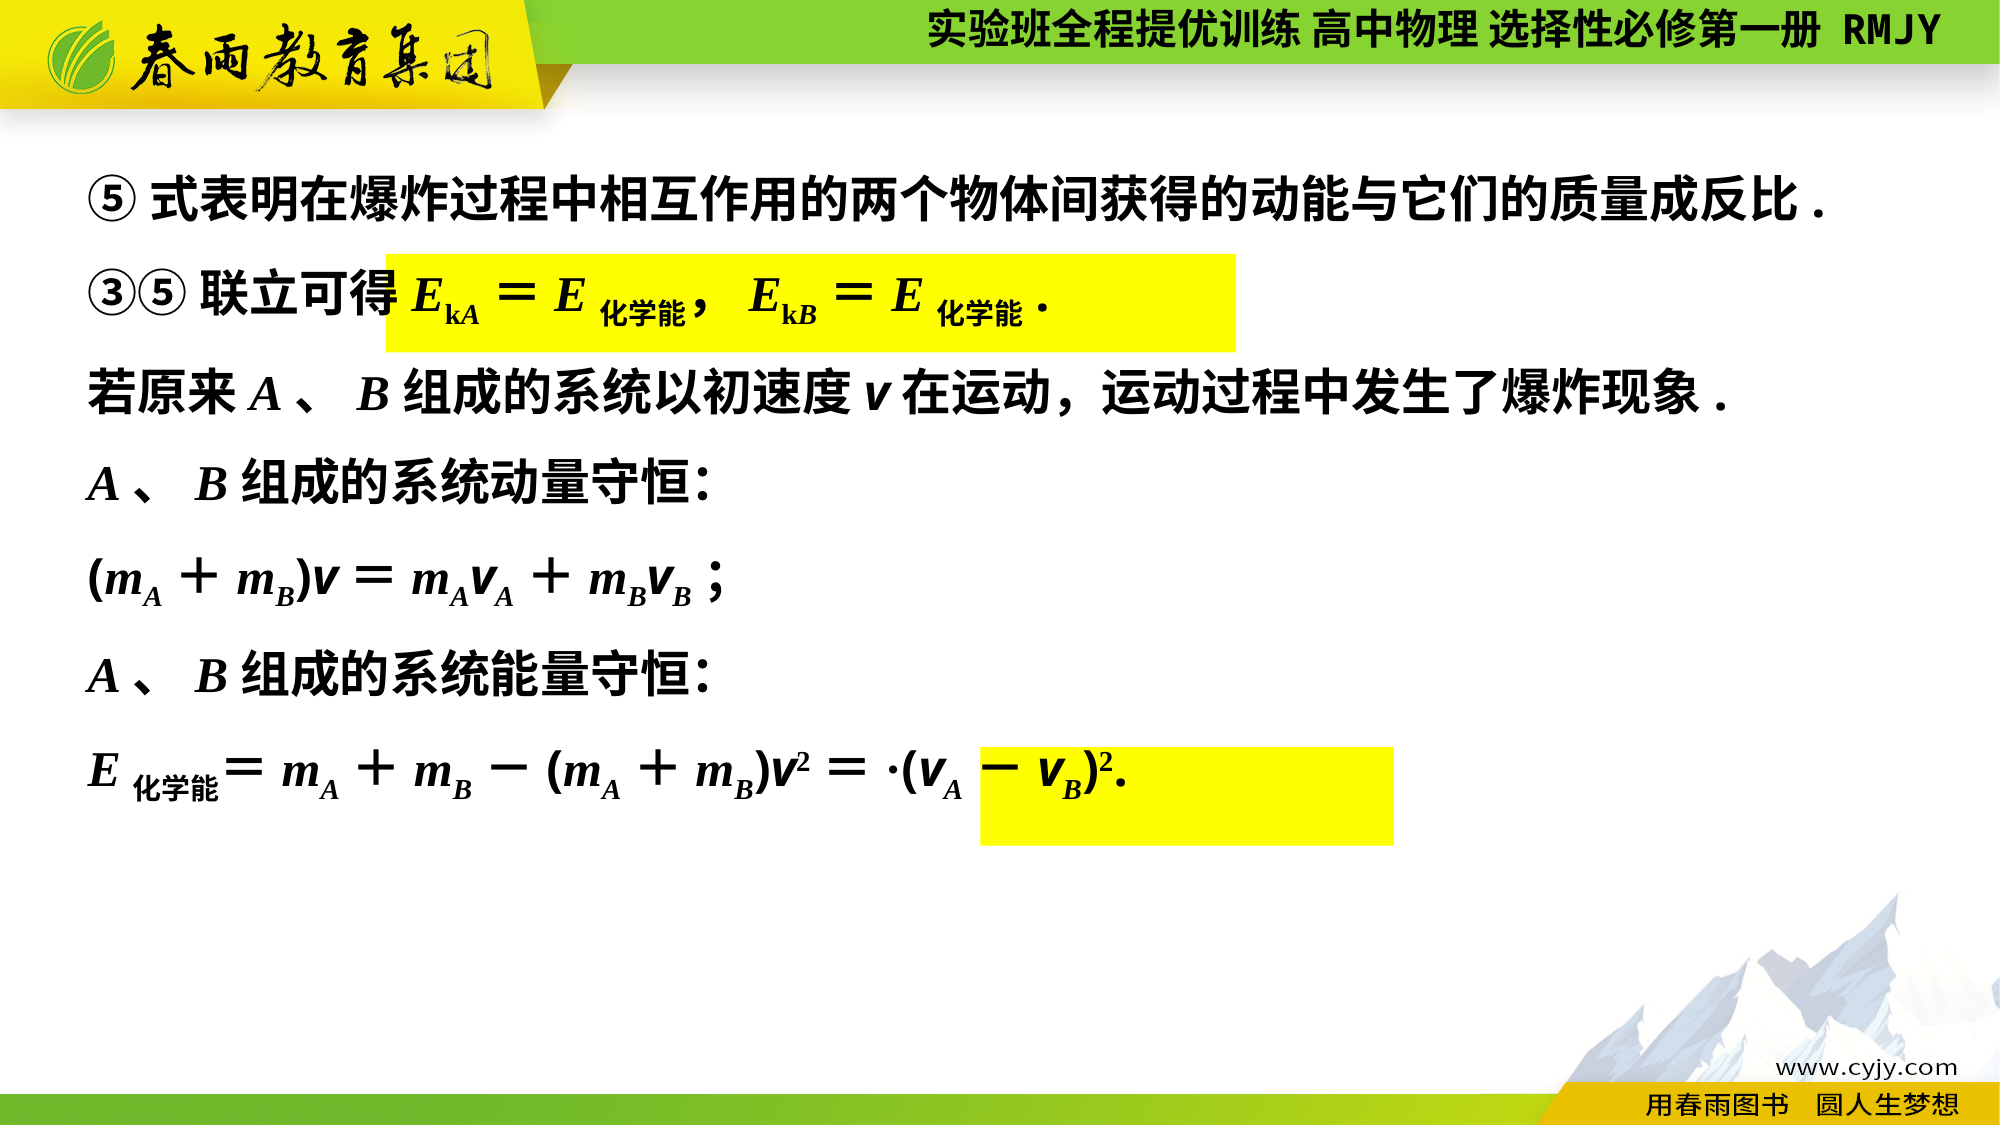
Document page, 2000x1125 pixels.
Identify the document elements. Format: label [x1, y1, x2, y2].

picture [0, 0, 2000, 1125]
text_box [385, 253, 1237, 353]
text_box [980, 747, 1394, 846]
